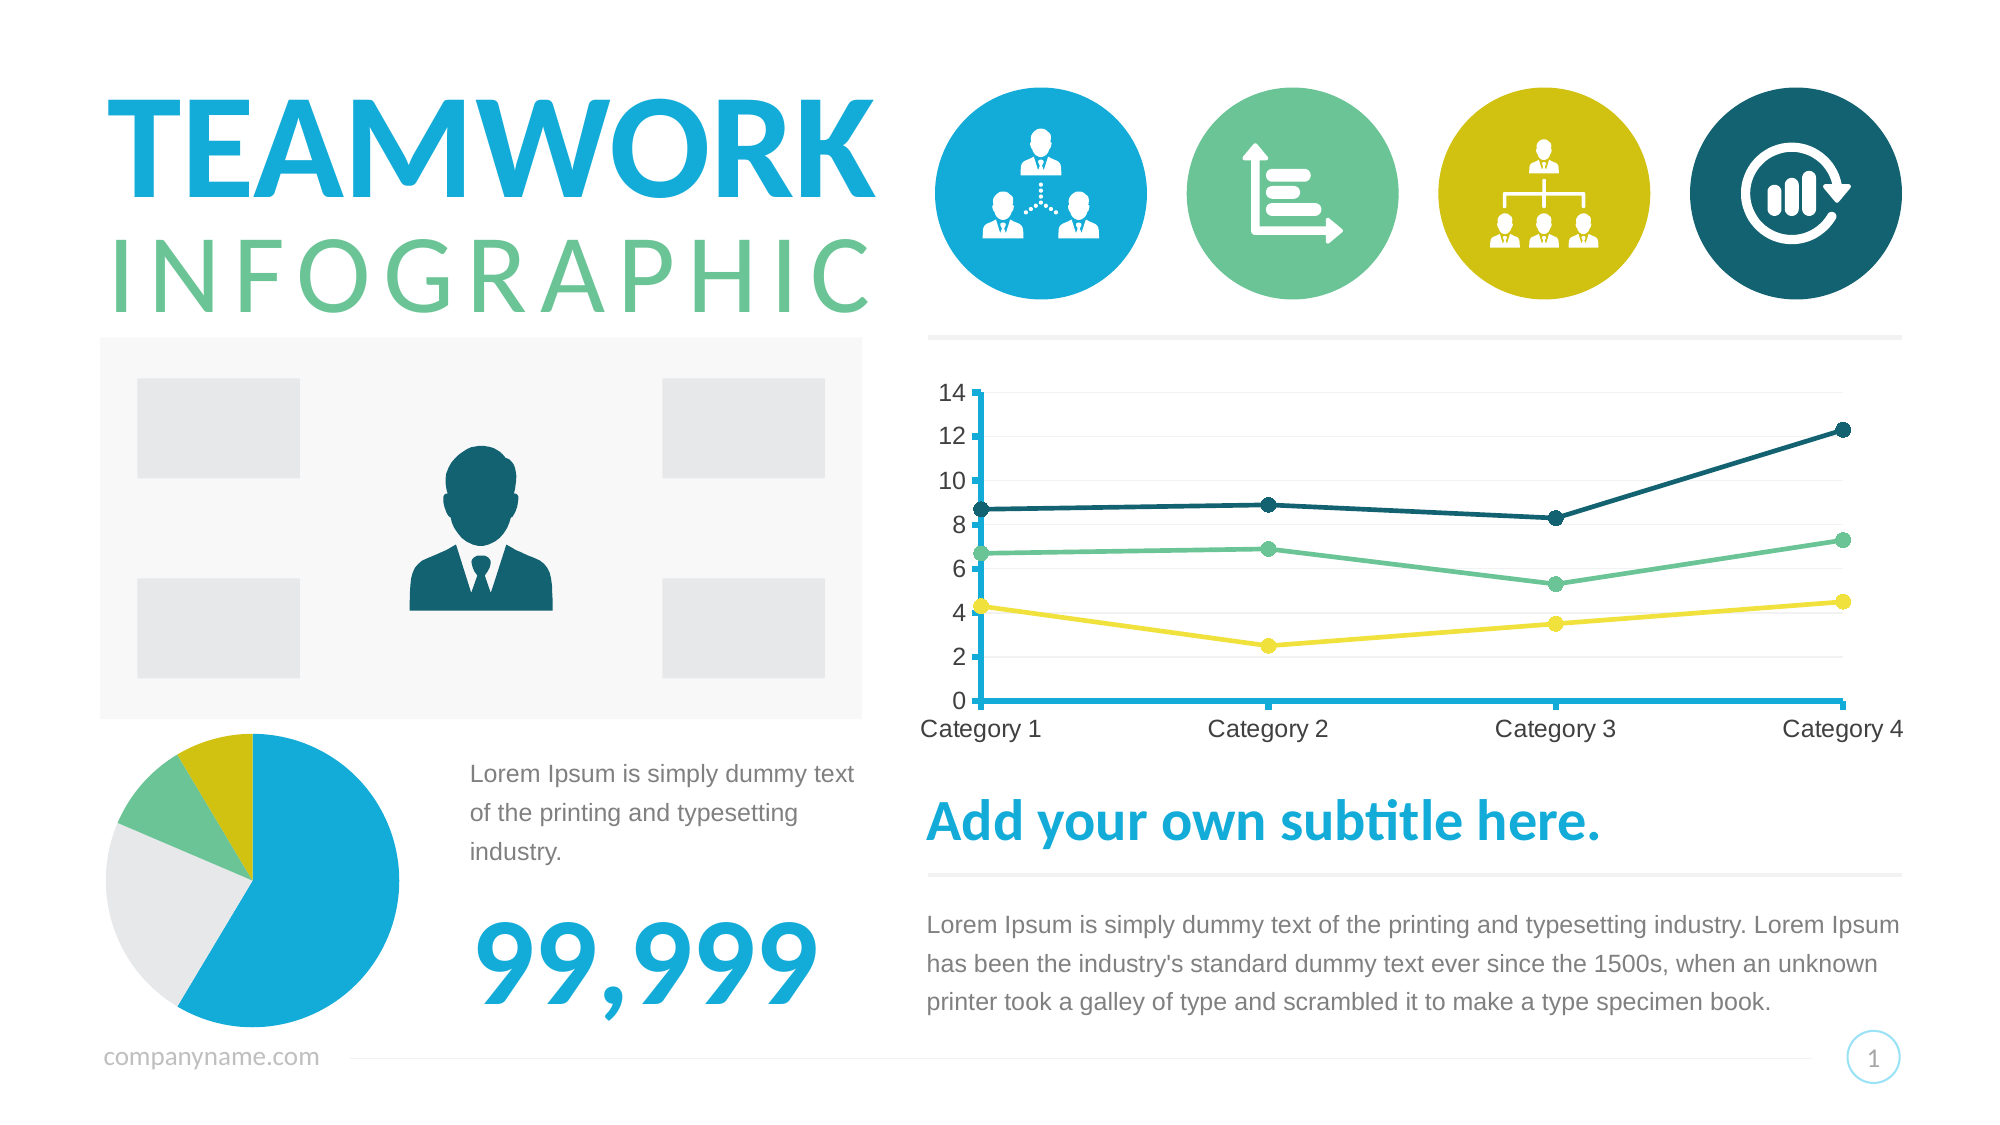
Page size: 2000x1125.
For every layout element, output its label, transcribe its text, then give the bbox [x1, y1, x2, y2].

chart [899, 371, 1925, 751]
text_box [1184, 85, 1401, 302]
text_box [1687, 85, 1905, 302]
text_box [98, 335, 864, 721]
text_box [1242, 143, 1344, 244]
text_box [1489, 139, 1599, 248]
text_box 99,999 [487, 901, 820, 1036]
text_box Lorem Ipsum is simply dummy text of the printing and typesetting industry. [487, 741, 856, 873]
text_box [982, 128, 1100, 239]
text_box TEAMWORK INFOGRAPHIC [107, 74, 878, 342]
text_box Add your own subtitle here. [926, 774, 1925, 860]
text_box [137, 378, 826, 679]
chart [23, 727, 483, 1034]
footer companyname.com [103, 1025, 737, 1085]
text_box Lorem Ipsum is simply dummy text of the printing and typesetting industry. Lorem Ipsum has been the industry's standard dummy text ever since the 1500s, when an unknown printer took a galley of type and scrambled it to make a type specimen book. [926, 891, 1925, 1024]
text_box [1436, 85, 1653, 302]
slide_number 1 [1847, 1030, 1900, 1083]
text_box [932, 85, 1150, 302]
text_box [1740, 142, 1852, 245]
